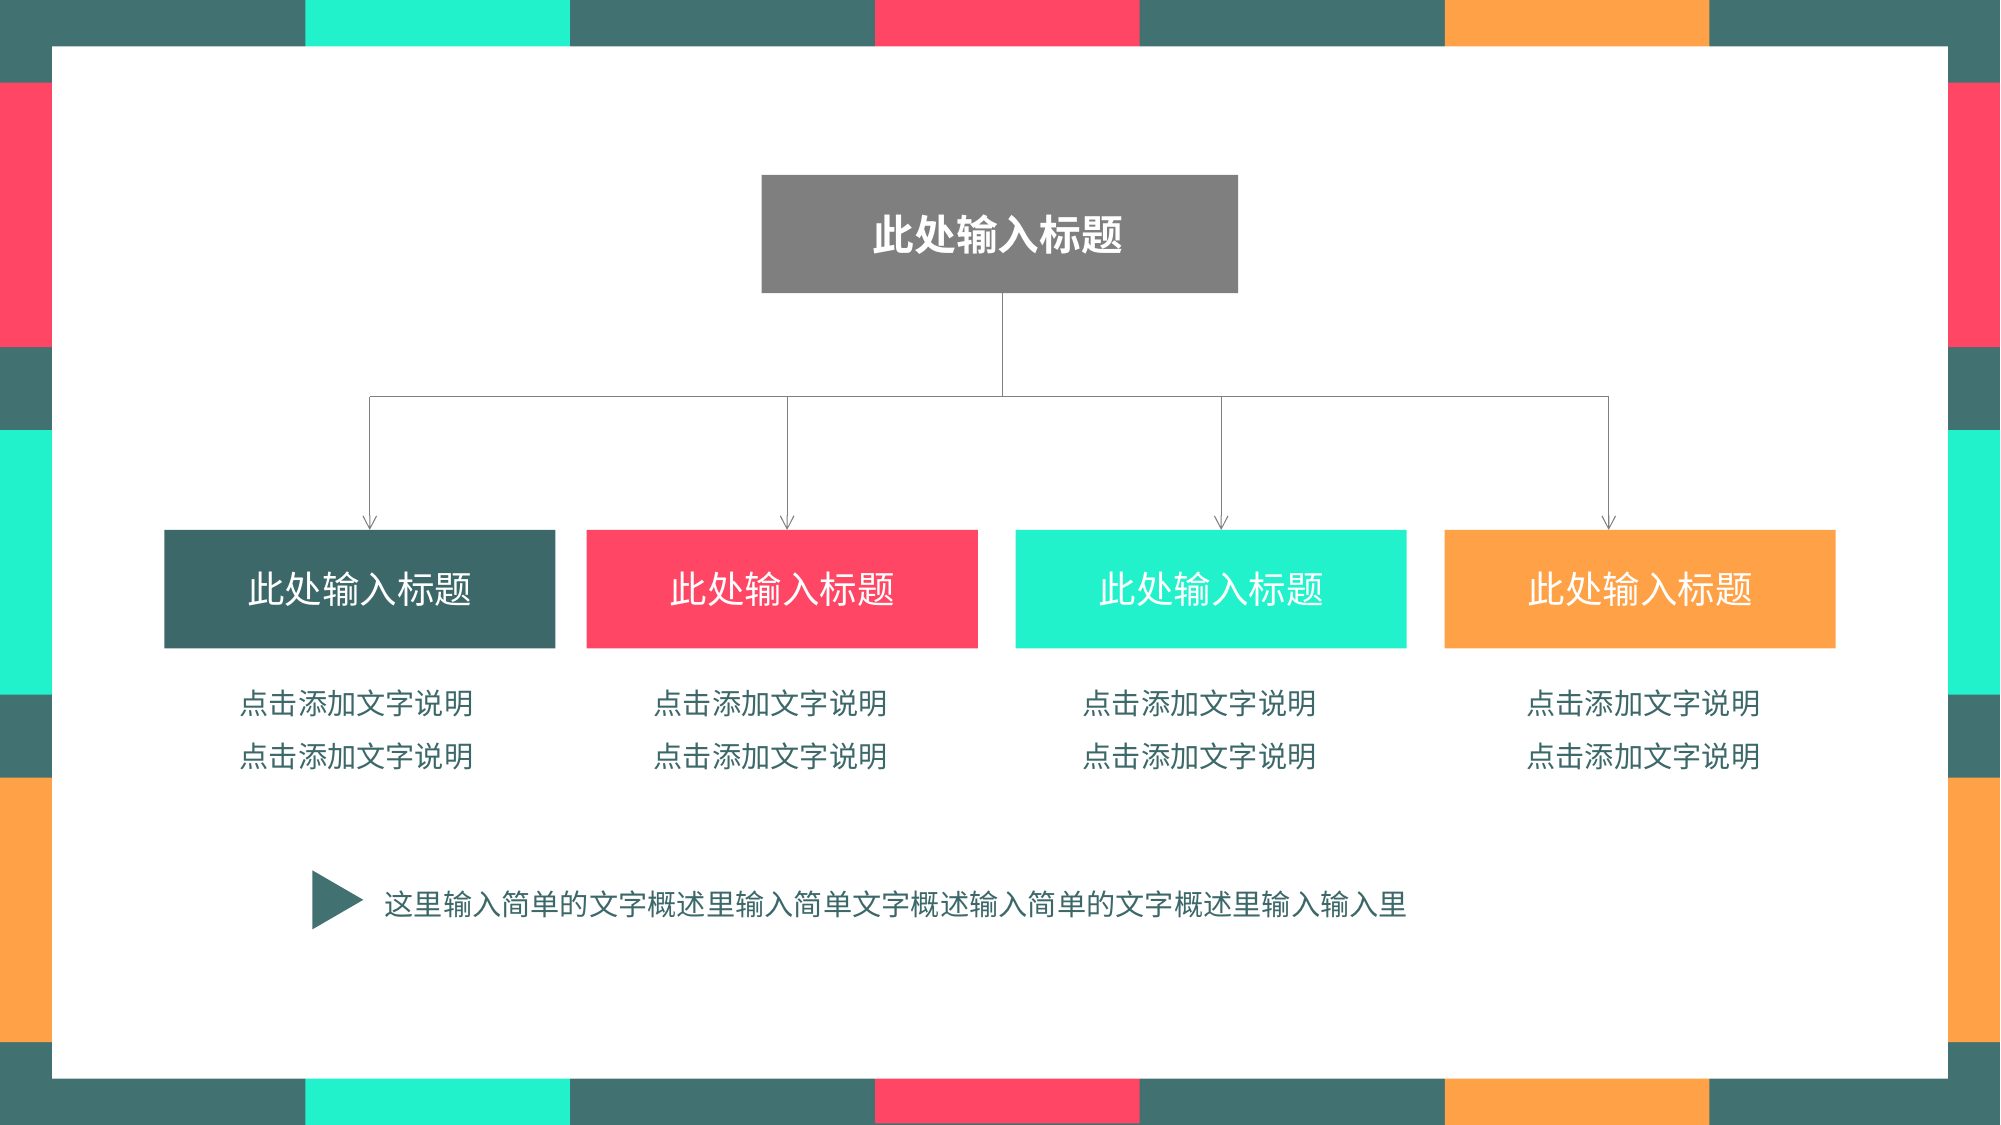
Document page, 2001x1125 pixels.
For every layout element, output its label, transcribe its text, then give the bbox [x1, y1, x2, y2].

text_box [0, 430, 52, 695]
text_box 这里输入简单的文字概述里输入简单文字概述输入简单的文字概述里输入输入里 [369, 861, 1710, 929]
text_box [1948, 82, 2000, 348]
text_box [1710, 1043, 2000, 1125]
text_box [0, 0, 305, 82]
text_box [1710, 0, 2000, 82]
text_box [1140, 0, 1444, 46]
text_box [52, 46, 1948, 1079]
text_box [1948, 777, 2000, 1043]
text_box [305, 1079, 570, 1125]
text_box [570, 1079, 1444, 1125]
text_box [1948, 348, 2000, 430]
text_box [0, 1043, 305, 1125]
text_box [0, 695, 52, 777]
text_box [570, 0, 875, 46]
text_box [0, 82, 52, 348]
text_box [305, 0, 570, 46]
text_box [164, 529, 556, 649]
text_box [0, 777, 52, 1043]
text_box [875, 1079, 1140, 1124]
text_box 点击添加文字说明 点击添加文字说明 [149, 660, 563, 781]
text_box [369, 292, 1610, 531]
text_box [0, 348, 52, 430]
text_box 点击添加文字说明 点击添加文字说明 [992, 660, 1407, 781]
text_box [586, 529, 979, 649]
text_box 点击添加文字说明 点击添加文字说明 [563, 660, 978, 781]
text_box [1444, 0, 1710, 46]
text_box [1444, 529, 1836, 649]
text_box 点击添加文字说明 点击添加文字说明 [1436, 660, 1851, 781]
text_box [1948, 430, 2000, 695]
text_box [761, 174, 1239, 294]
text_box [312, 870, 364, 930]
text_box [1444, 1079, 1710, 1125]
text_box [1948, 695, 2000, 777]
text_box [875, 0, 1140, 46]
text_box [1015, 529, 1407, 649]
